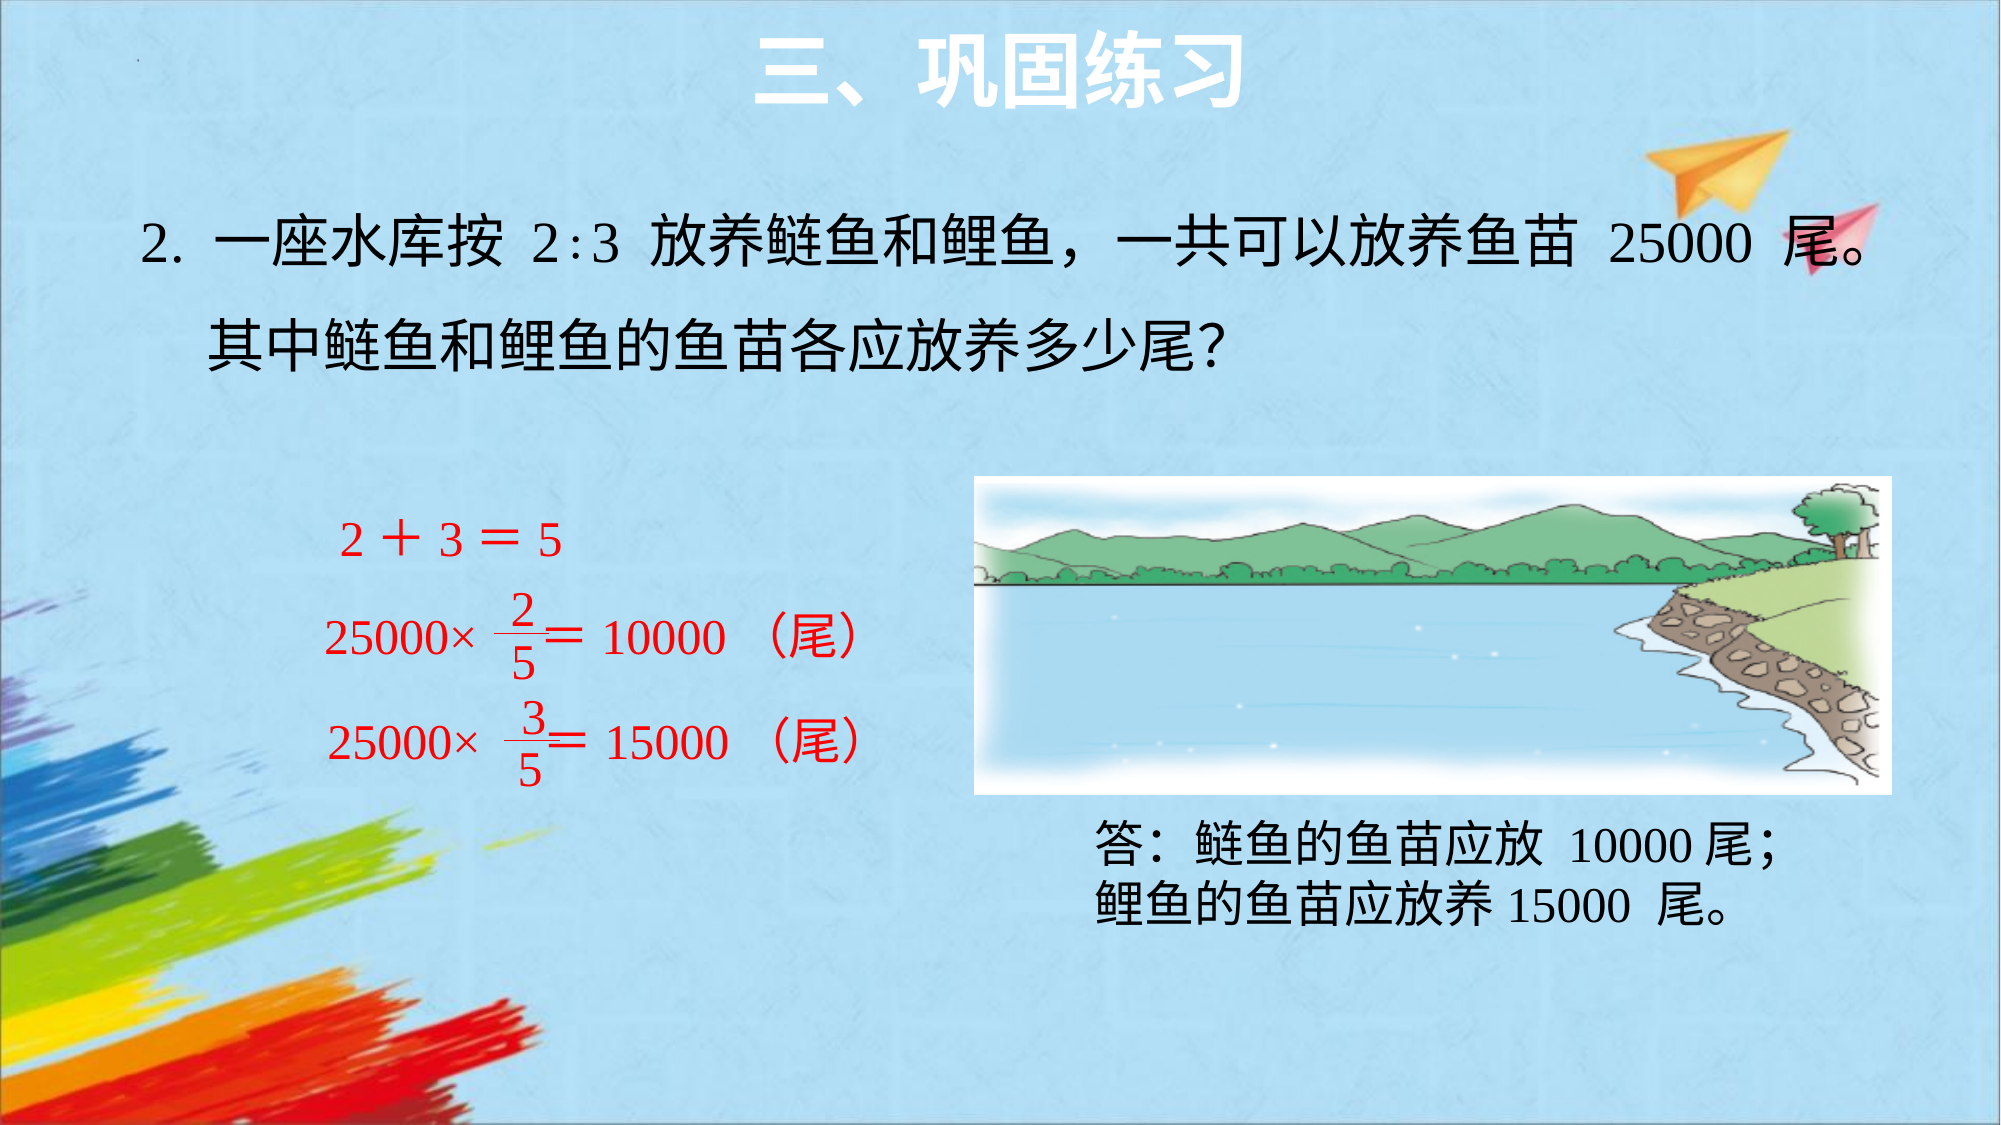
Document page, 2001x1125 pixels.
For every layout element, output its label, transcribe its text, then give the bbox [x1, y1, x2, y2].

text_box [312, 676, 1290, 806]
text_box 2＋3＝5 [287, 498, 615, 574]
picture [0, 0, 2001, 1125]
text_box 三、巩固练习 [0, 0, 2000, 138]
text_box 2. 一座水库按 2∶3 放养鲢鱼和鲤鱼，一共可以放养鱼苗 25000 尾。 其中鲢鱼和鲤鱼的鱼苗各应放养多少尾？ [126, 161, 1932, 387]
text_box 答：鲢鱼的鱼苗应放 10000尾；鲤鱼的鱼苗应放养15000 尾。 [1080, 805, 1839, 940]
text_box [309, 569, 1280, 698]
